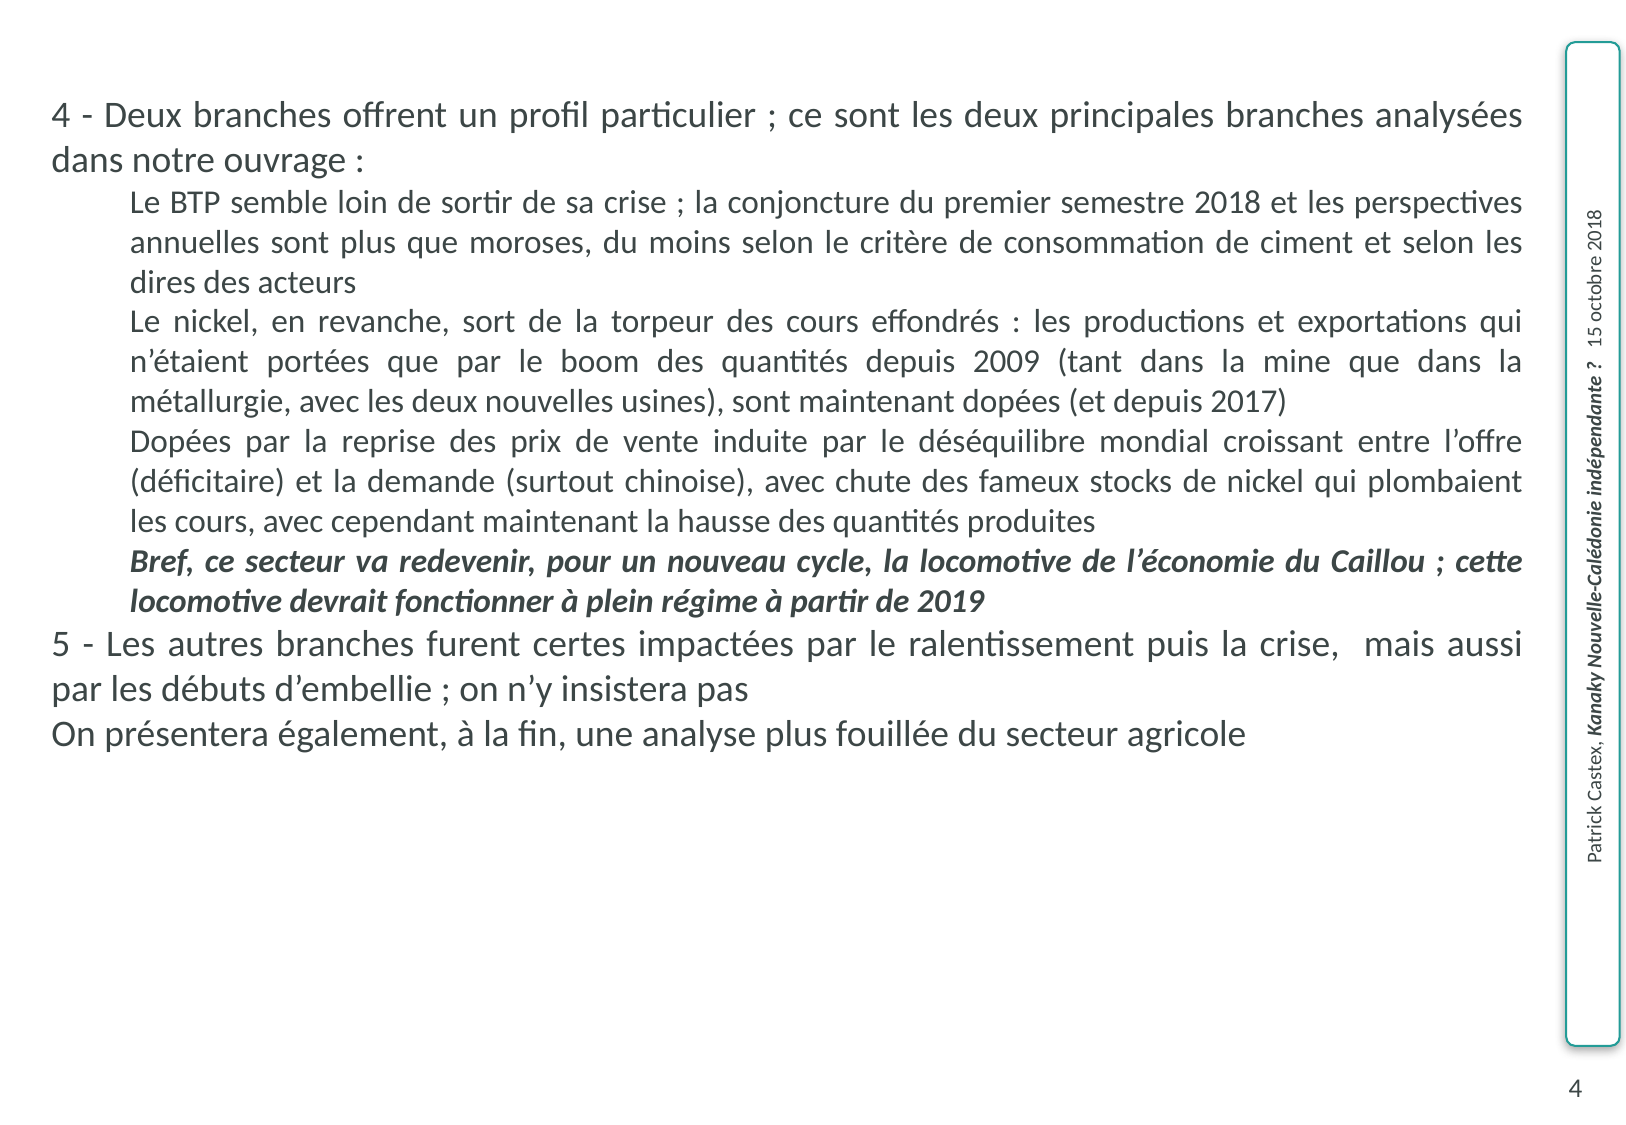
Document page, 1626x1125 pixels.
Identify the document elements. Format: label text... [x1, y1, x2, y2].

list 4 - Deux branches offrent un profil particulier ; ce sont les deux principales branches analysées dans notre ouvrage : Le BTP semble loin de sortir de sa crise ; la conjoncture du premier semestre 2018 et les perspectives annuelles sont plus que moroses, du moins selon le critère de consommation de ciment et selon les dires des acteurs Le nickel, en revanche, sort de la torpeur des cours effondrés : les productions et exportations qui n’étaient portées que par le boom des quantités depuis 2009 (tant dans la mine que dans la métallurgie, avec les deux nouvelles usines), sont maintenant dopées (et depuis 2017) Dopées par la reprise des prix de vente induite par le déséquilibre mondial croissant entre l’offre (déficitaire) et la demande (surtout chinoise), avec chute des fameux stocks de nickel qui plombaient les cours, avec cependant maintenant la hausse des quantités produites Bref, ce secteur va redevenir, pour un nouveau cycle, la locomotive de l’économie du Caillou ; cette locomotive devrait fonctionner à plein régime à partir de 2019 5 - Les autres branches furent certes impactées par le ralentissement puis la crise, mais aussi par les débuts d’embellie ; on n’y insistera pas On présentera également, à la fin, une analyse plus fouillée du secteur agricole [36, 37, 1540, 902]
